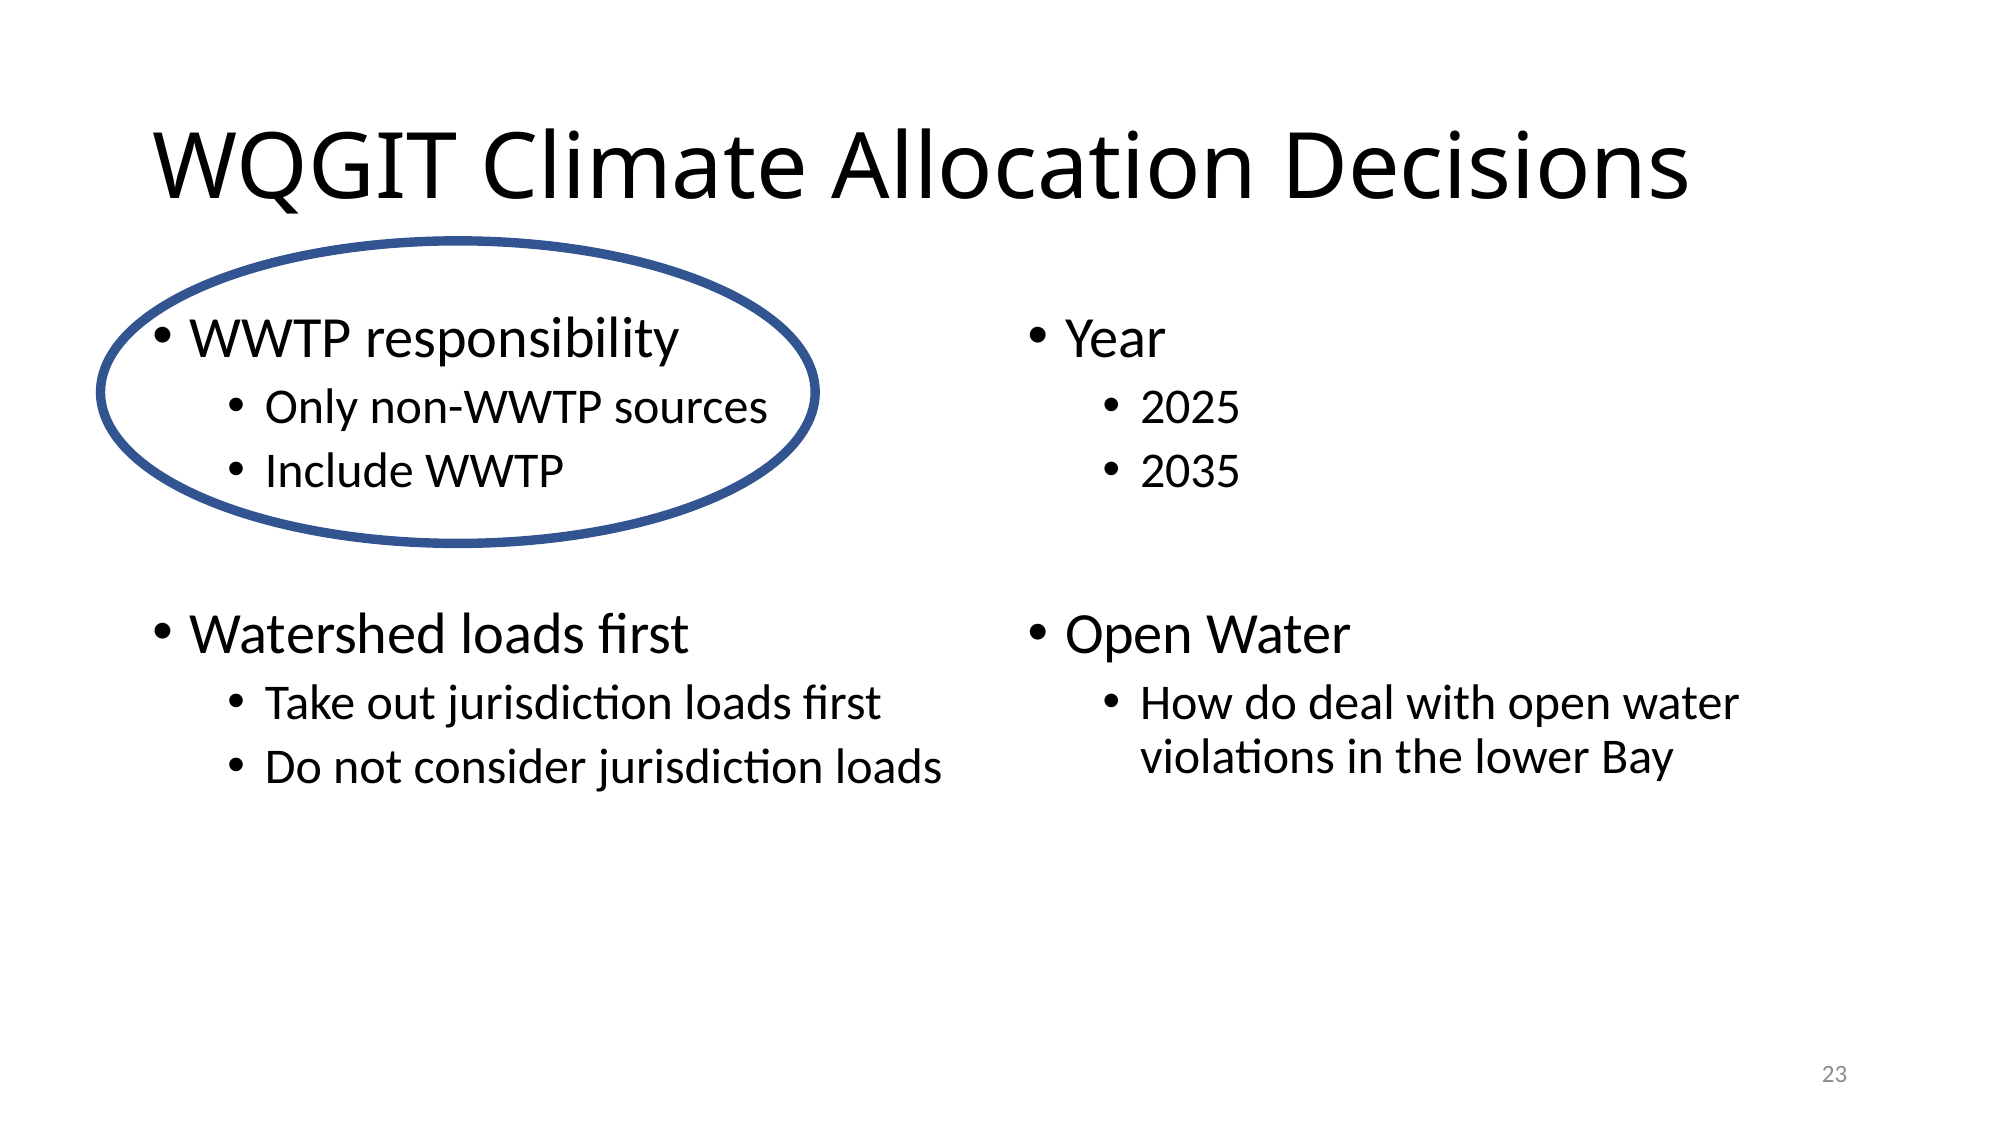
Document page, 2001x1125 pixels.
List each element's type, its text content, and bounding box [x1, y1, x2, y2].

slide_number 23 [1412, 1042, 1863, 1103]
list Year 2025 2035 Open Water How do deal with open water violations in the lower Bay [1012, 299, 1863, 1014]
title WQGIT Climate Allocation Decisions [137, 59, 1863, 278]
list WWTP responsibility Only non-WWTP sources Include WWTP Watershed loads first Take out jurisdiction loads first Do not consider jurisdiction loads [137, 299, 988, 1014]
text_box [99, 239, 817, 545]
